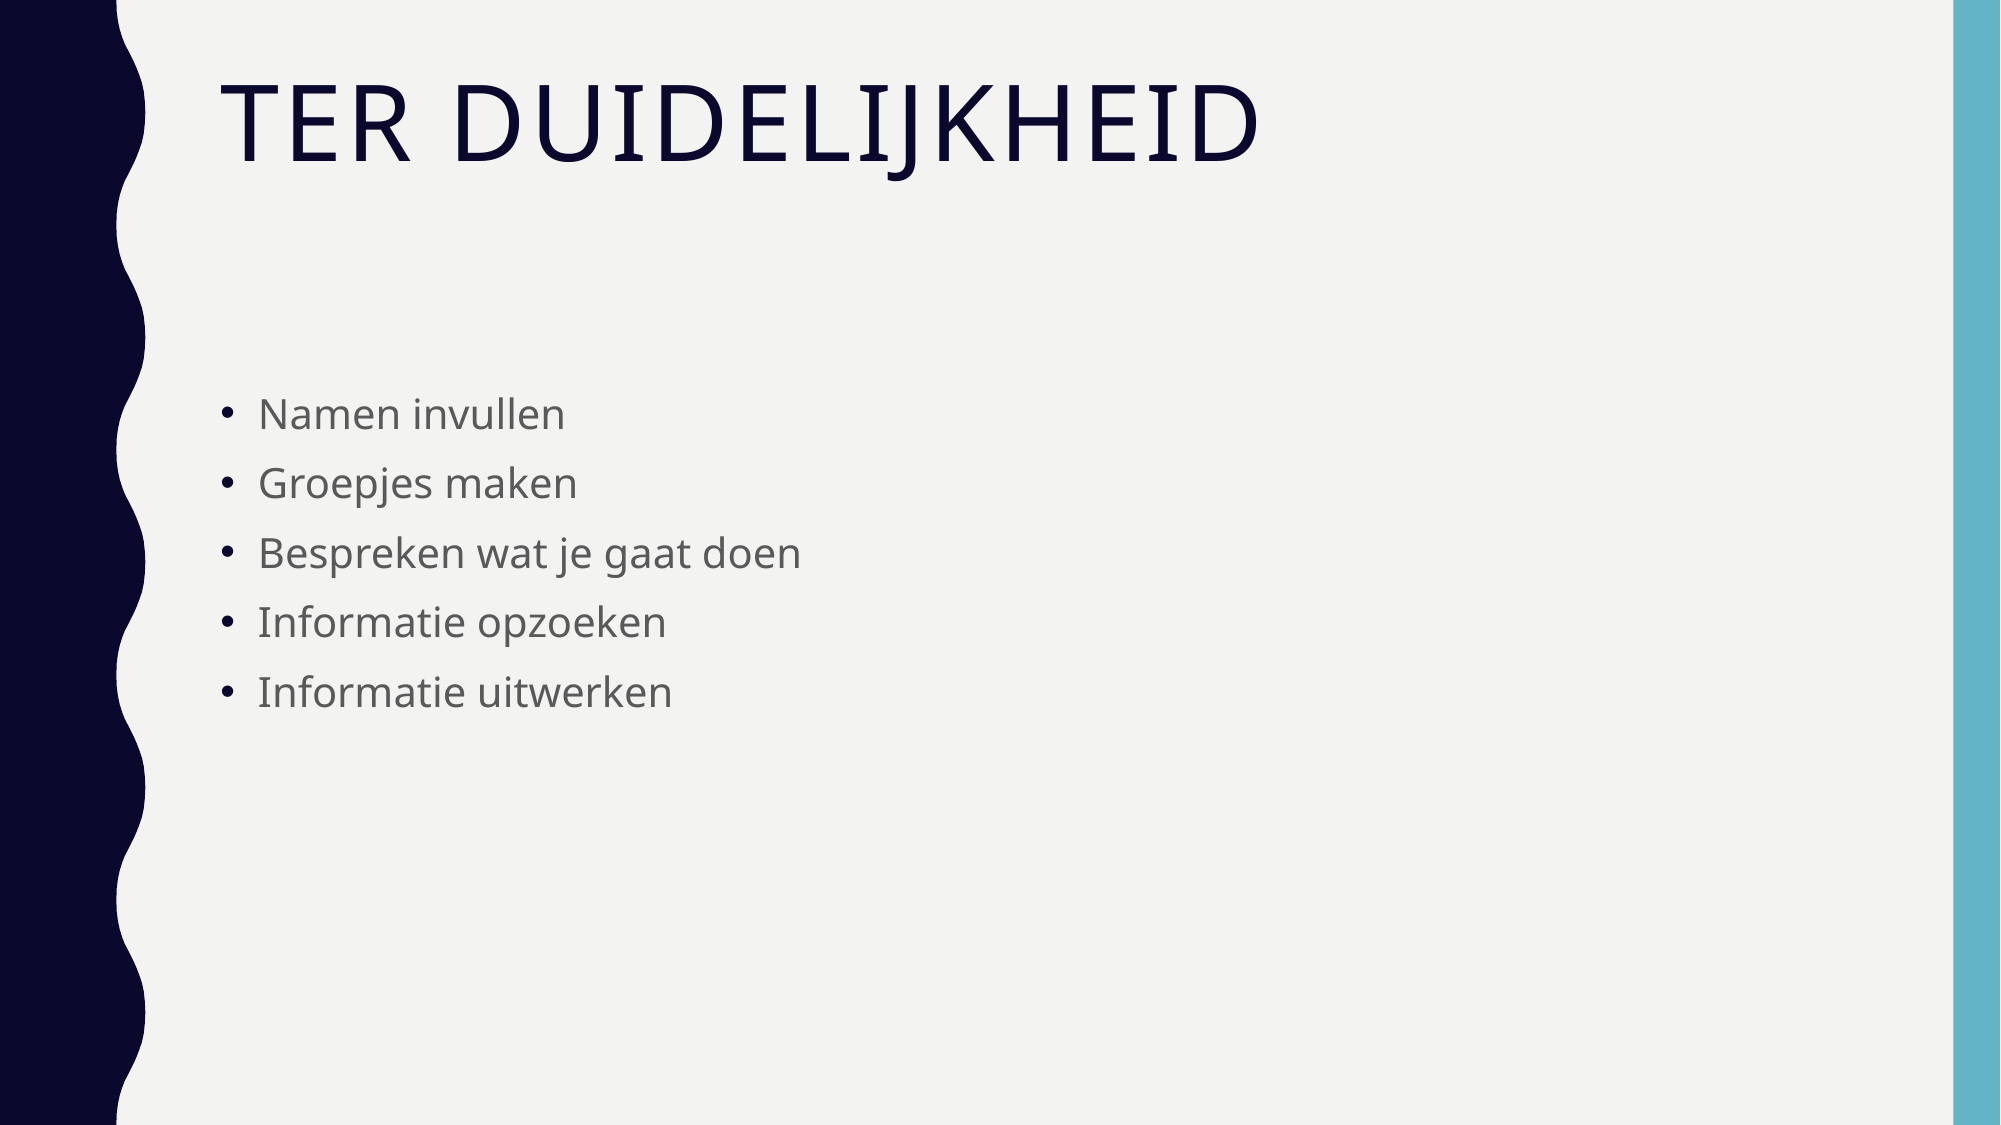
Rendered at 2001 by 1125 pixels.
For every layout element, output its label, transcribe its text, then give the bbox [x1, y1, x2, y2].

title Ter duidelijkheid [205, 62, 1875, 308]
list Namen invullen Groepjes maken Bespreken wat je gaat doen Informatie opzoeken Informatie uitwerken [205, 375, 1875, 965]
